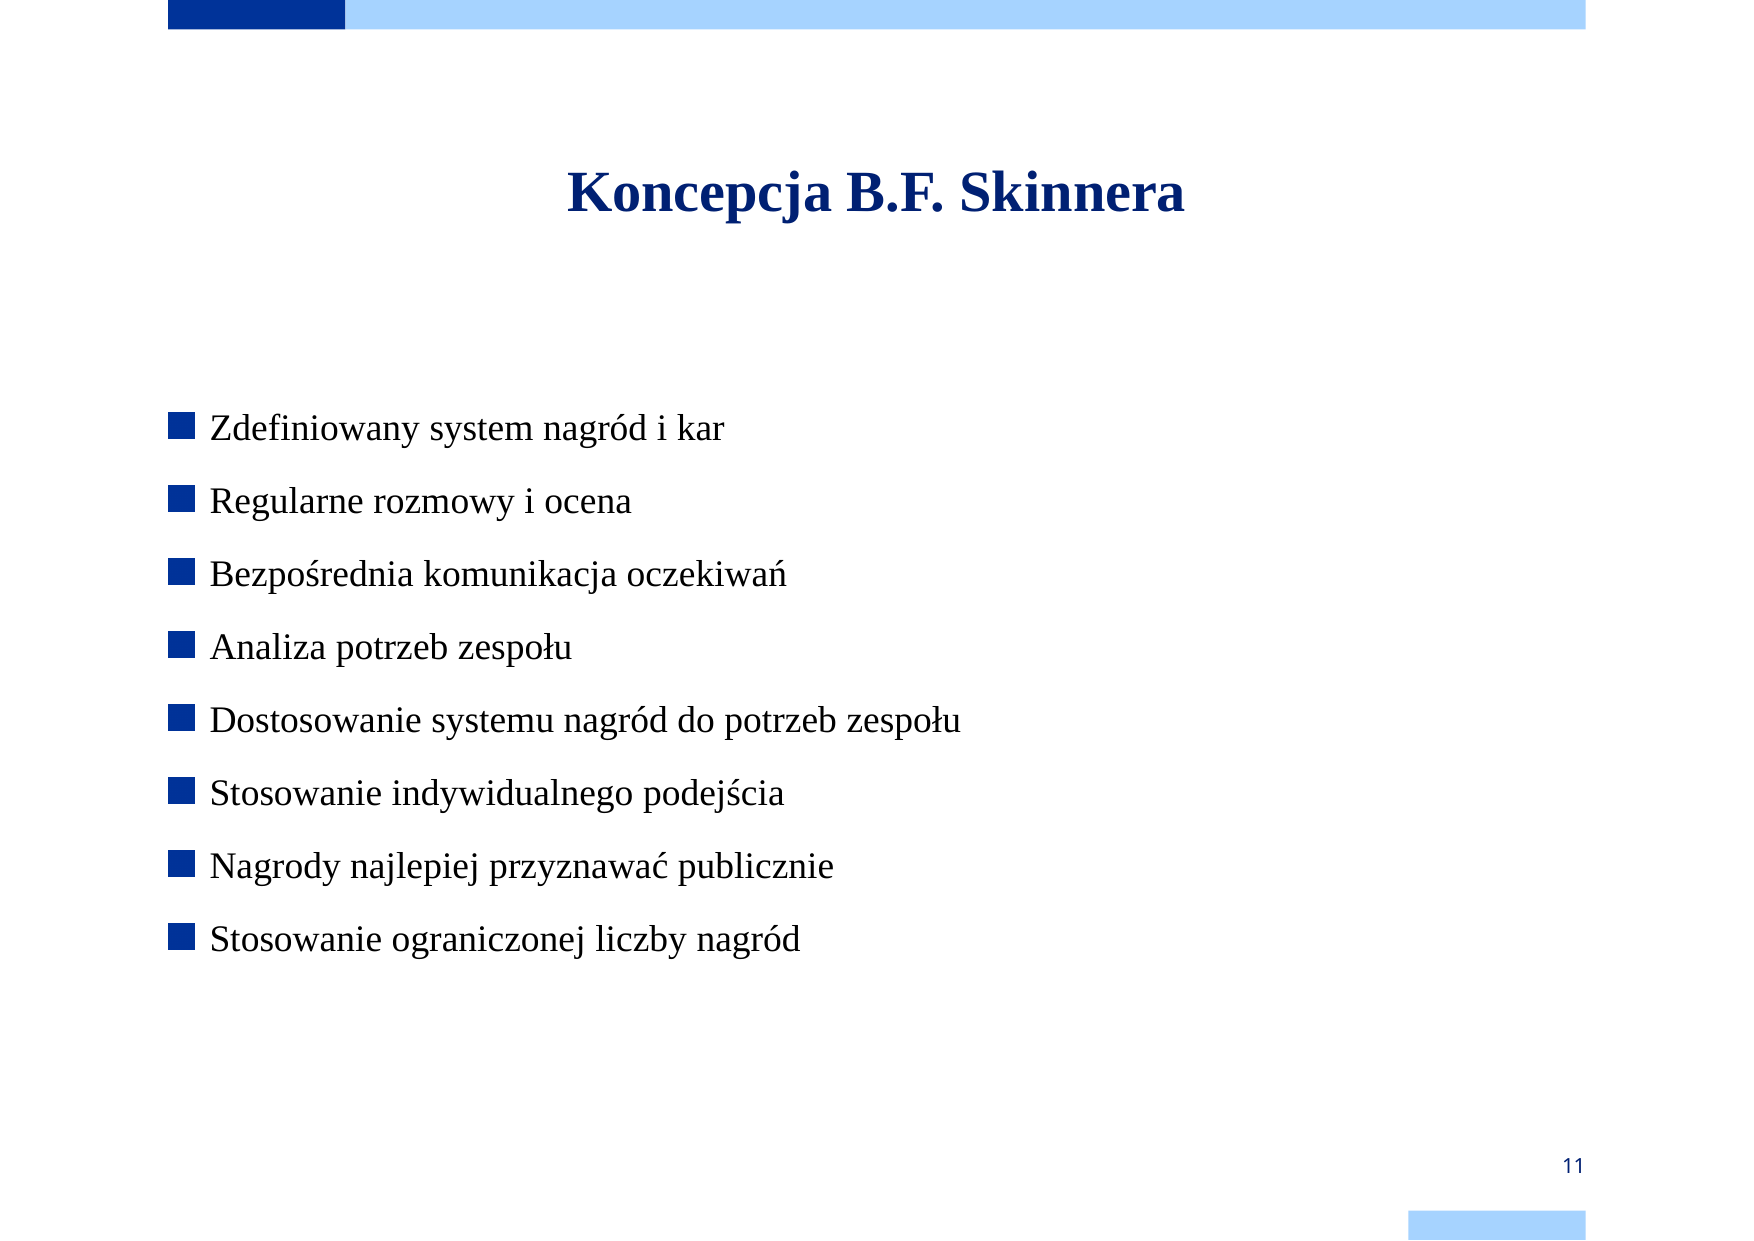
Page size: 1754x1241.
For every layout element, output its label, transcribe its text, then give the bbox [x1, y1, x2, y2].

picture [168, 850, 195, 877]
slide_number 11 [1408, 1151, 1586, 1182]
picture [168, 777, 195, 804]
list Zdefiniowany system nagród i kar Regularne rozmowy i ocena Bezpośrednia komunikacja oczekiwań Analiza potrzeb zespołu Dostosowanie systemu nagród do potrzeb zespołu Stosowanie indywidualnego podejścia Nagrody najlepiej przyznawać publicznie Stosowanie ograniczonej liczby nagród [168, 324, 1586, 1093]
picture [168, 704, 195, 731]
picture [168, 923, 195, 950]
title Koncepcja B.F. Skinnera [168, 147, 1586, 324]
picture [168, 558, 195, 585]
picture [168, 631, 195, 658]
picture [168, 485, 195, 512]
picture [168, 412, 195, 439]
